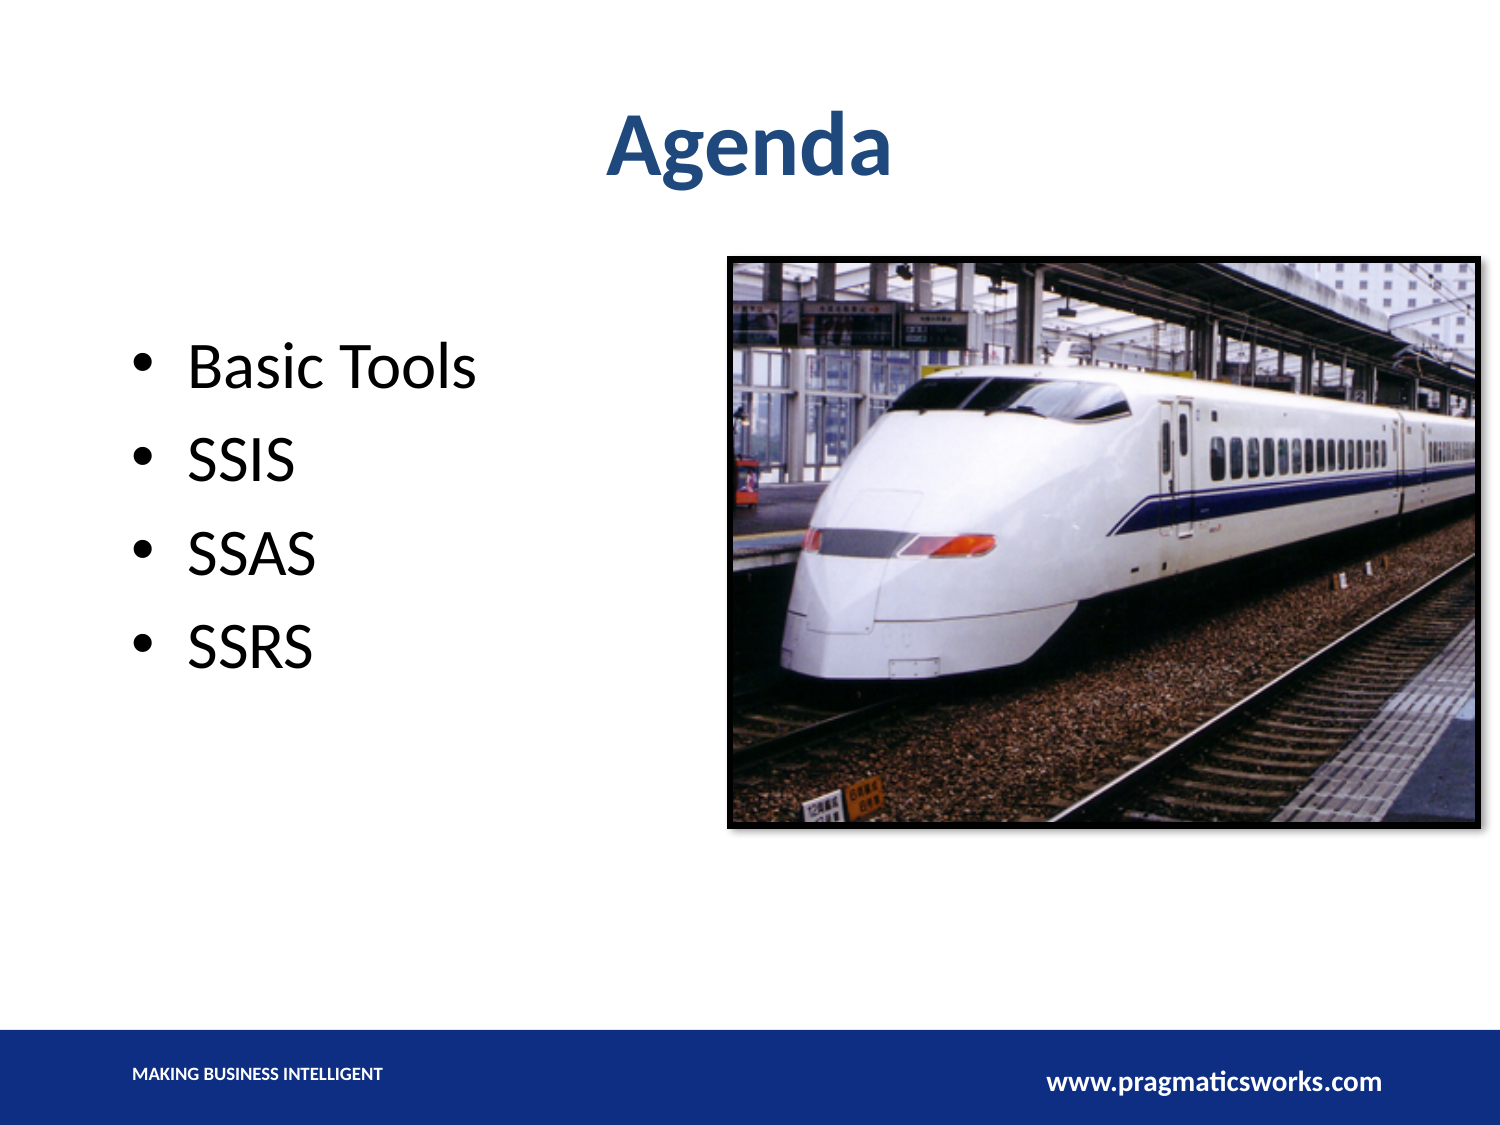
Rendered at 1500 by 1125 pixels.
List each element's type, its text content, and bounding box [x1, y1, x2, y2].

title Agenda [75, 45, 1425, 233]
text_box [0, 1029, 1500, 1125]
picture [732, 262, 1476, 823]
list Basic Tools SSIS SSAS SSRS [116, 313, 648, 772]
